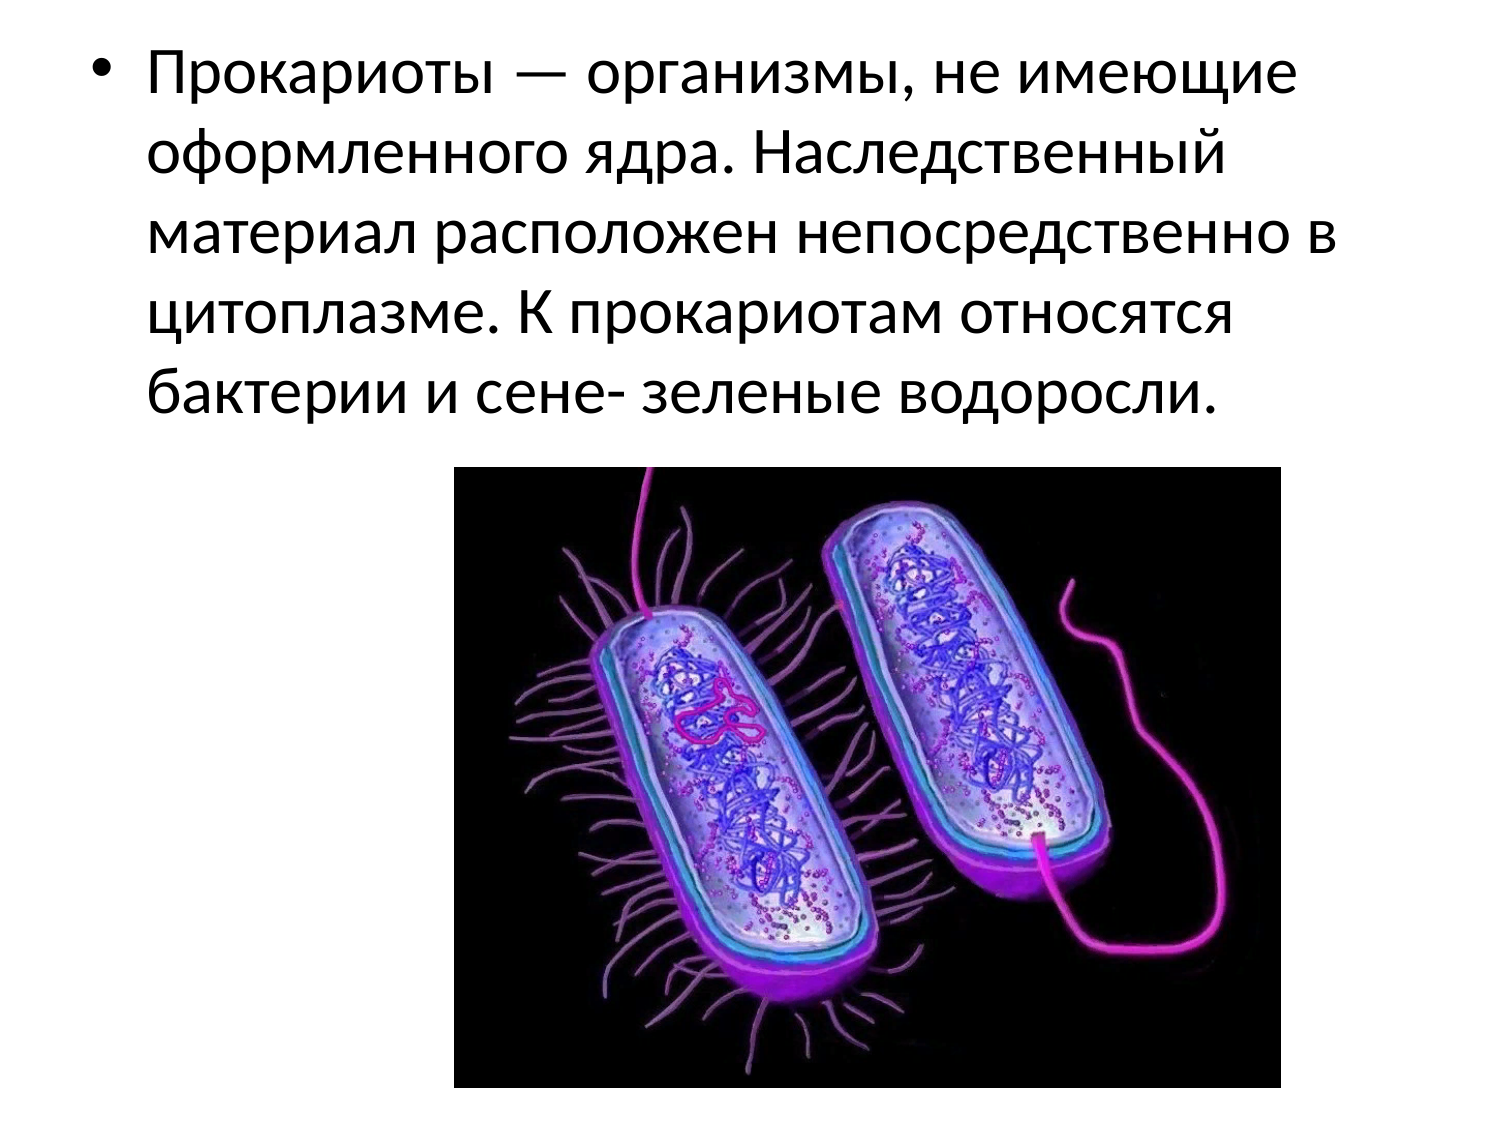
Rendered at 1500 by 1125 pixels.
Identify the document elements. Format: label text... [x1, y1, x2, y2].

picture [454, 467, 1281, 1088]
list Прокариоты — организмы, не имеющие оформленного ядра. Наследственный материал расположен непосредственно в цитоплазме. К прокариотам относятся бактерии и сене- зеленые водоросли. [75, 19, 1425, 1005]
